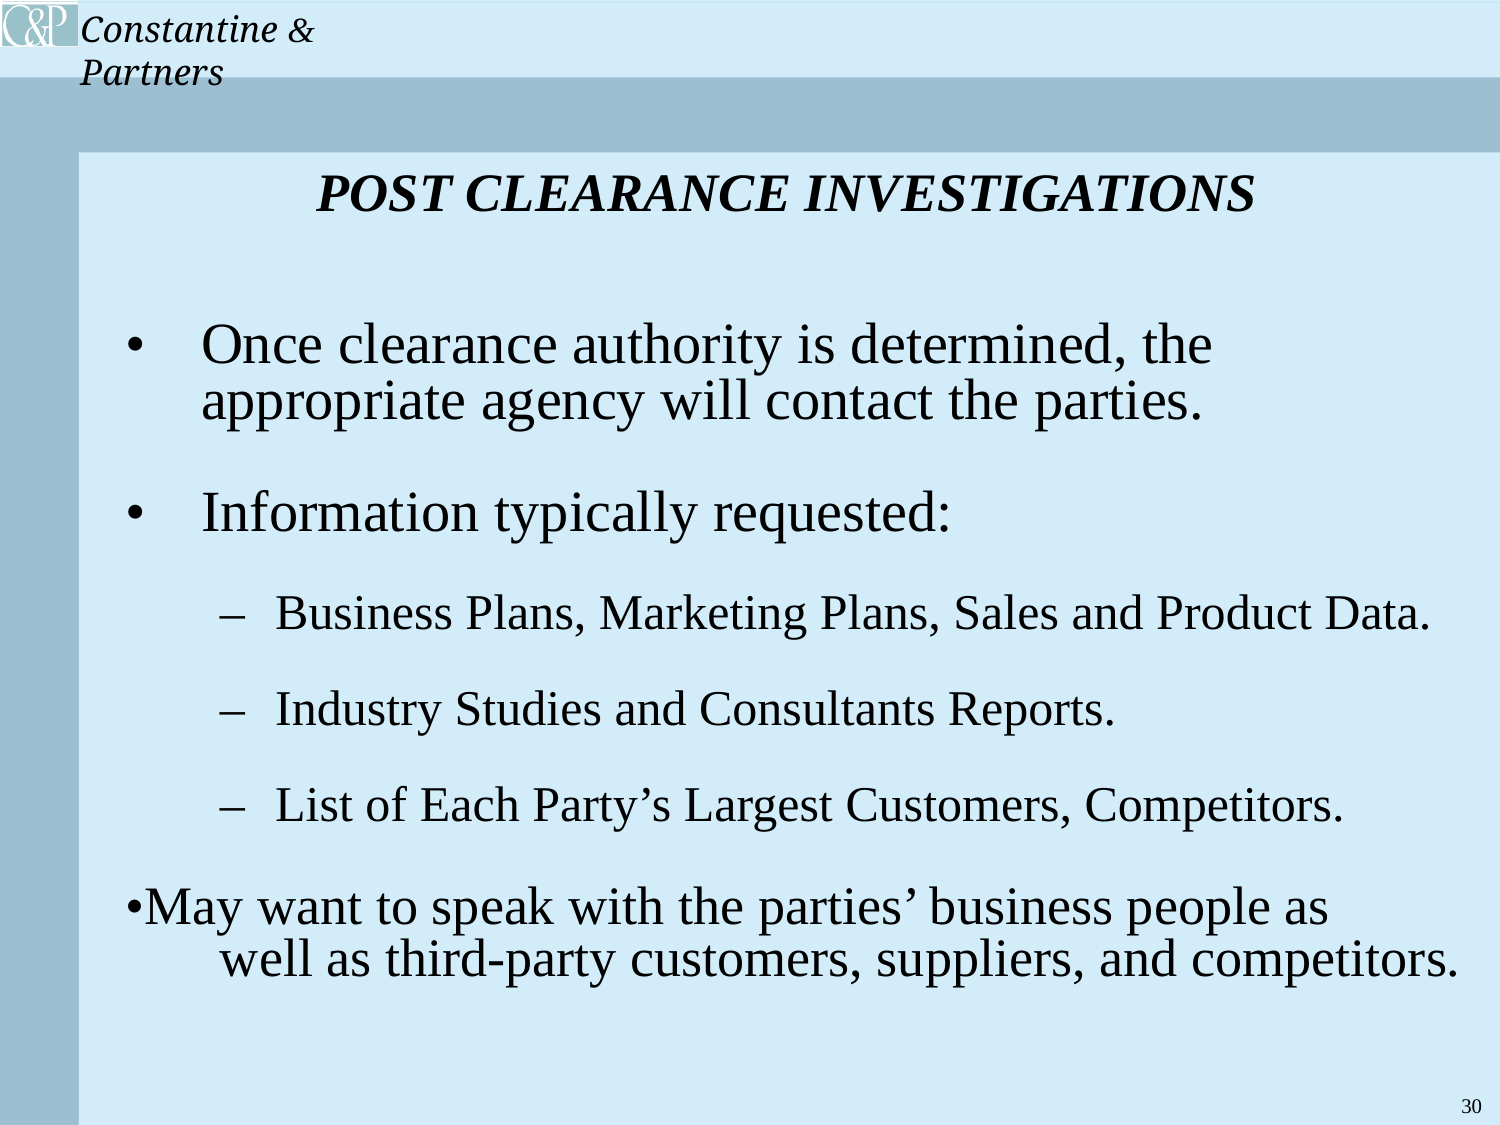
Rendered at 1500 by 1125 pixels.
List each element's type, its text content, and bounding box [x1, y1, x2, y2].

text_box • Once clearance authority is determined, the appropriate agency will contact the parties. • Information typically requested: – Business Plans, Marketing Plans, Sales and Product Data. – Industry Studies and Consultants Reports. – List of Each Party’s Largest Customers, Competitors. • May want to speak with the parties’ business people as well as third-party customers, suppliers, and competitors. [91, 311, 1500, 994]
text_box POST CLEARANCE INVESTIGATIONS [74, 149, 1500, 230]
